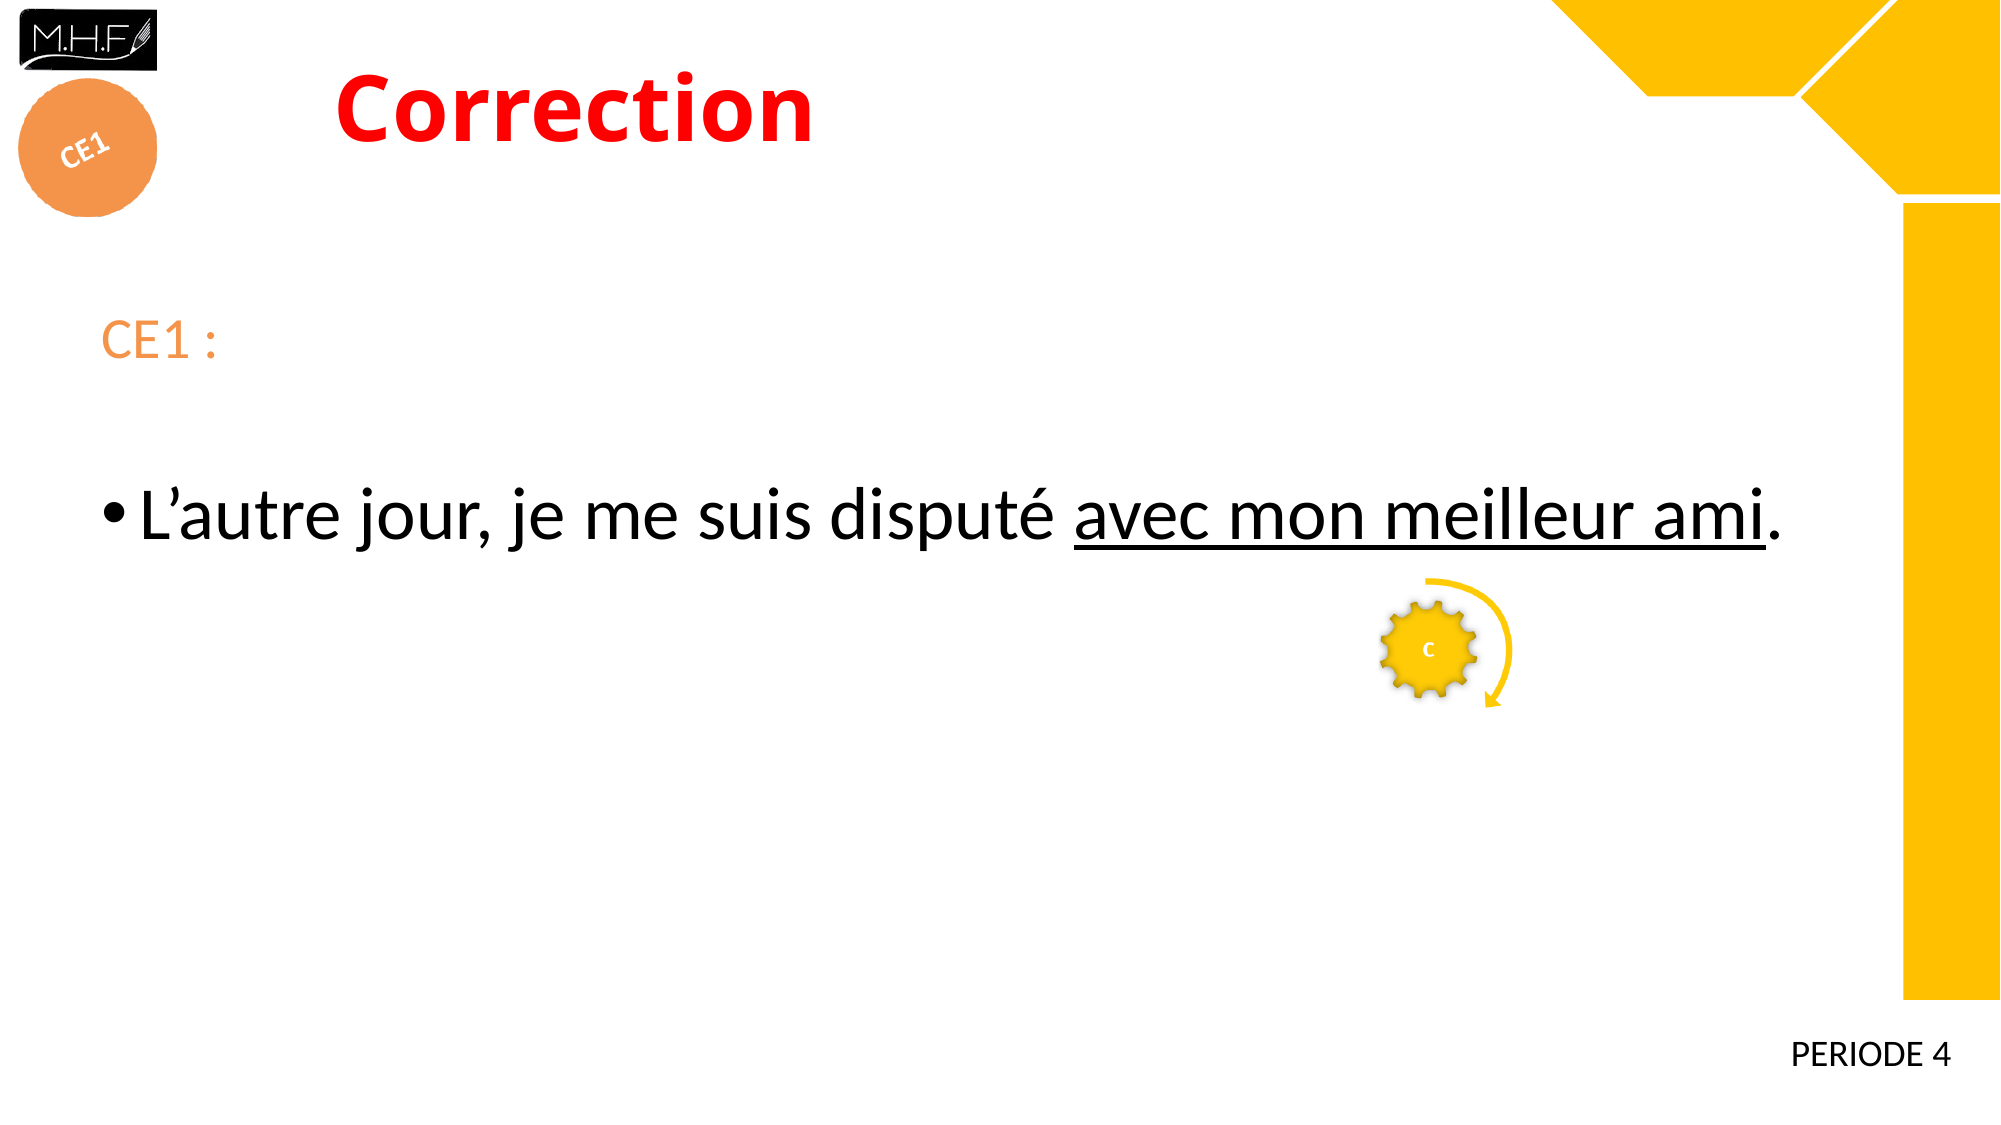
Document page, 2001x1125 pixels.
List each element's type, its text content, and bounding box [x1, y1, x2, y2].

text_box PERIODE 4 [1362, 1021, 1967, 1125]
list CE1 : L’autre jour, je me suis disputé avec mon meilleur ami. [86, 300, 1853, 1015]
picture [18, 78, 157, 218]
text_box [1799, 0, 2000, 196]
title Correction [318, 3, 1865, 221]
text_box [1549, 0, 1892, 98]
text_box [1902, 202, 2000, 1001]
picture [16, 7, 157, 74]
picture [1362, 562, 1527, 721]
